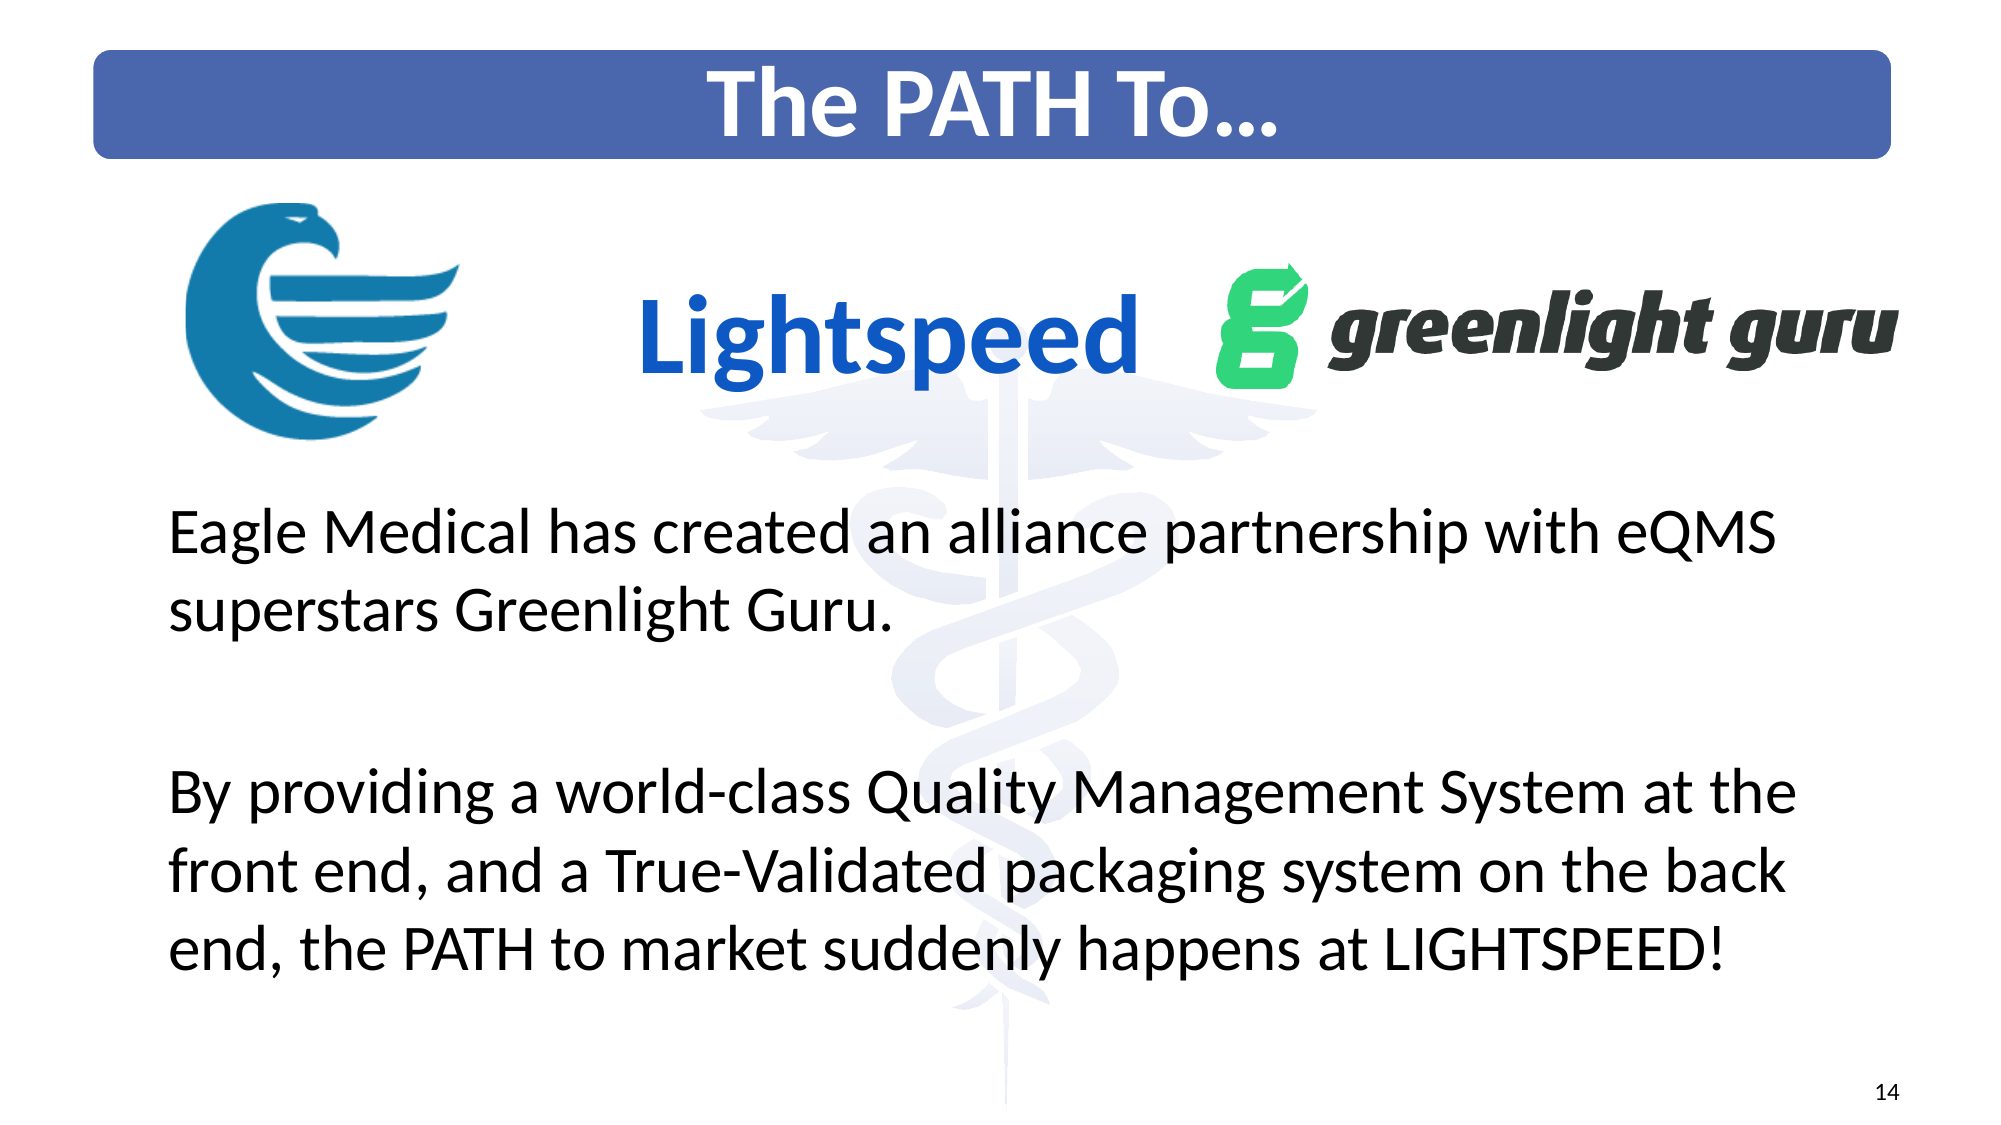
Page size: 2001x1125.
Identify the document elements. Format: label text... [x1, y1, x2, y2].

subtitle Eagle Medical has created an alliance partnership with eQMS superstars Greenlight Guru. By providing a world-class Quality Management System at the front end, and a True-Validated packaging system on the back end, the PATH to market suddenly happens at LIGHTSPEED! [153, 481, 1831, 1053]
picture [1216, 263, 1899, 389]
text_box Lightspeed [622, 253, 1159, 404]
slide_number 14 [1733, 1052, 1900, 1113]
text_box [92, 42, 1893, 198]
picture [185, 203, 470, 490]
